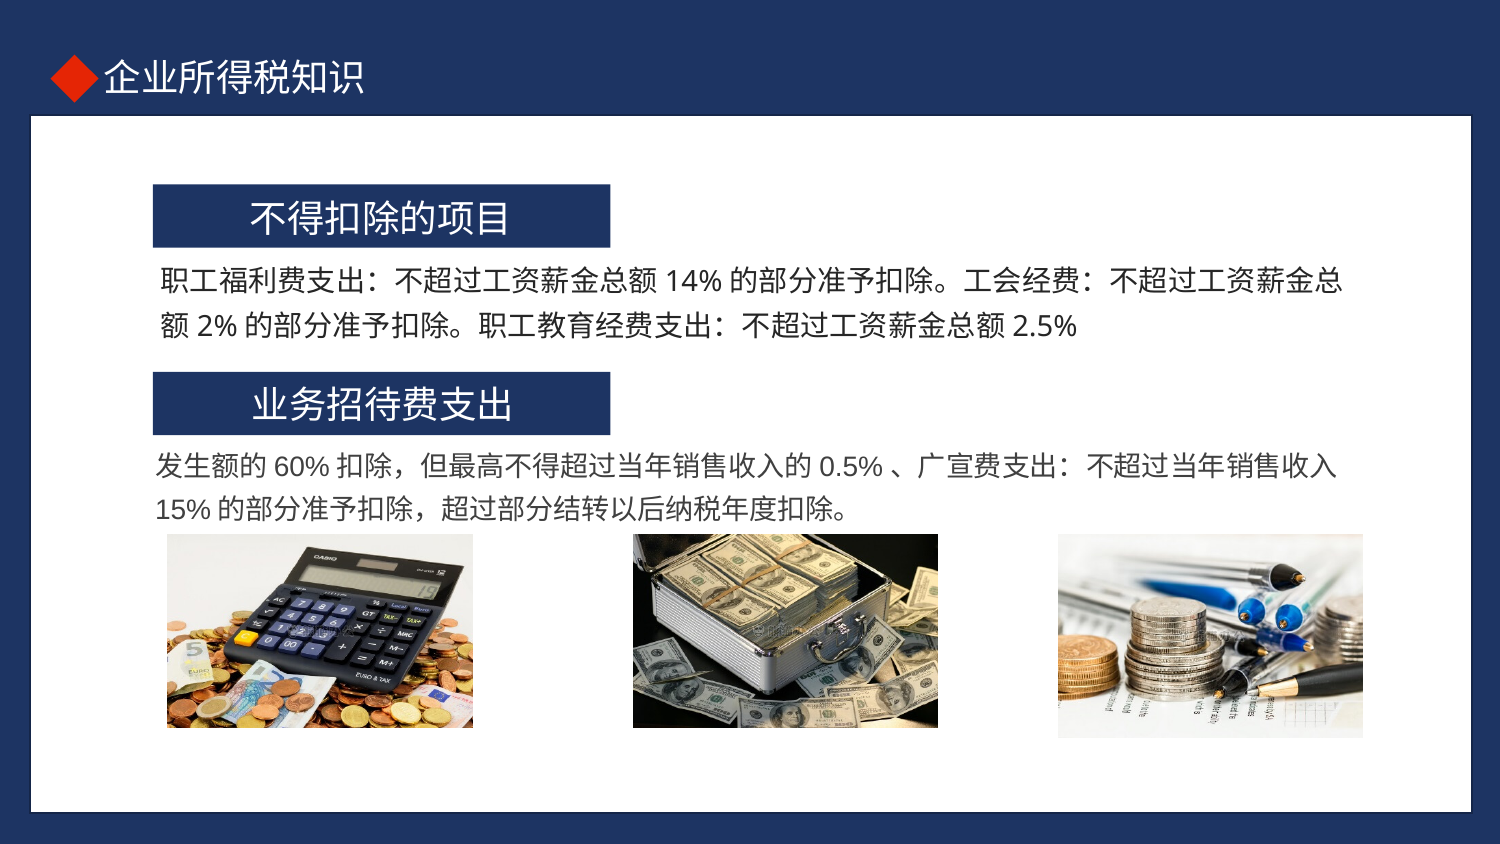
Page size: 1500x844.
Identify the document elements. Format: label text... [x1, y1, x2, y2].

picture [633, 534, 938, 728]
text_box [152, 184, 611, 248]
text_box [152, 371, 611, 436]
picture [1058, 534, 1363, 738]
text_box 发生额的60%扣除，但最高不得超过当年销售收入的0.5%、广宣费支出：不超过当年销售收入15%的部分准予扣除，超过部分结转以后纳税年度扣除。 [140, 430, 1400, 533]
text_box 职工福利费支出：不超过工资薪金总额14%的部分准予扣除。工会经费：不超过工资薪金总额2%的部分准予扣除。职工教育经费支出：不超过工资薪金总额2.5% [145, 244, 1388, 350]
picture [167, 534, 473, 728]
